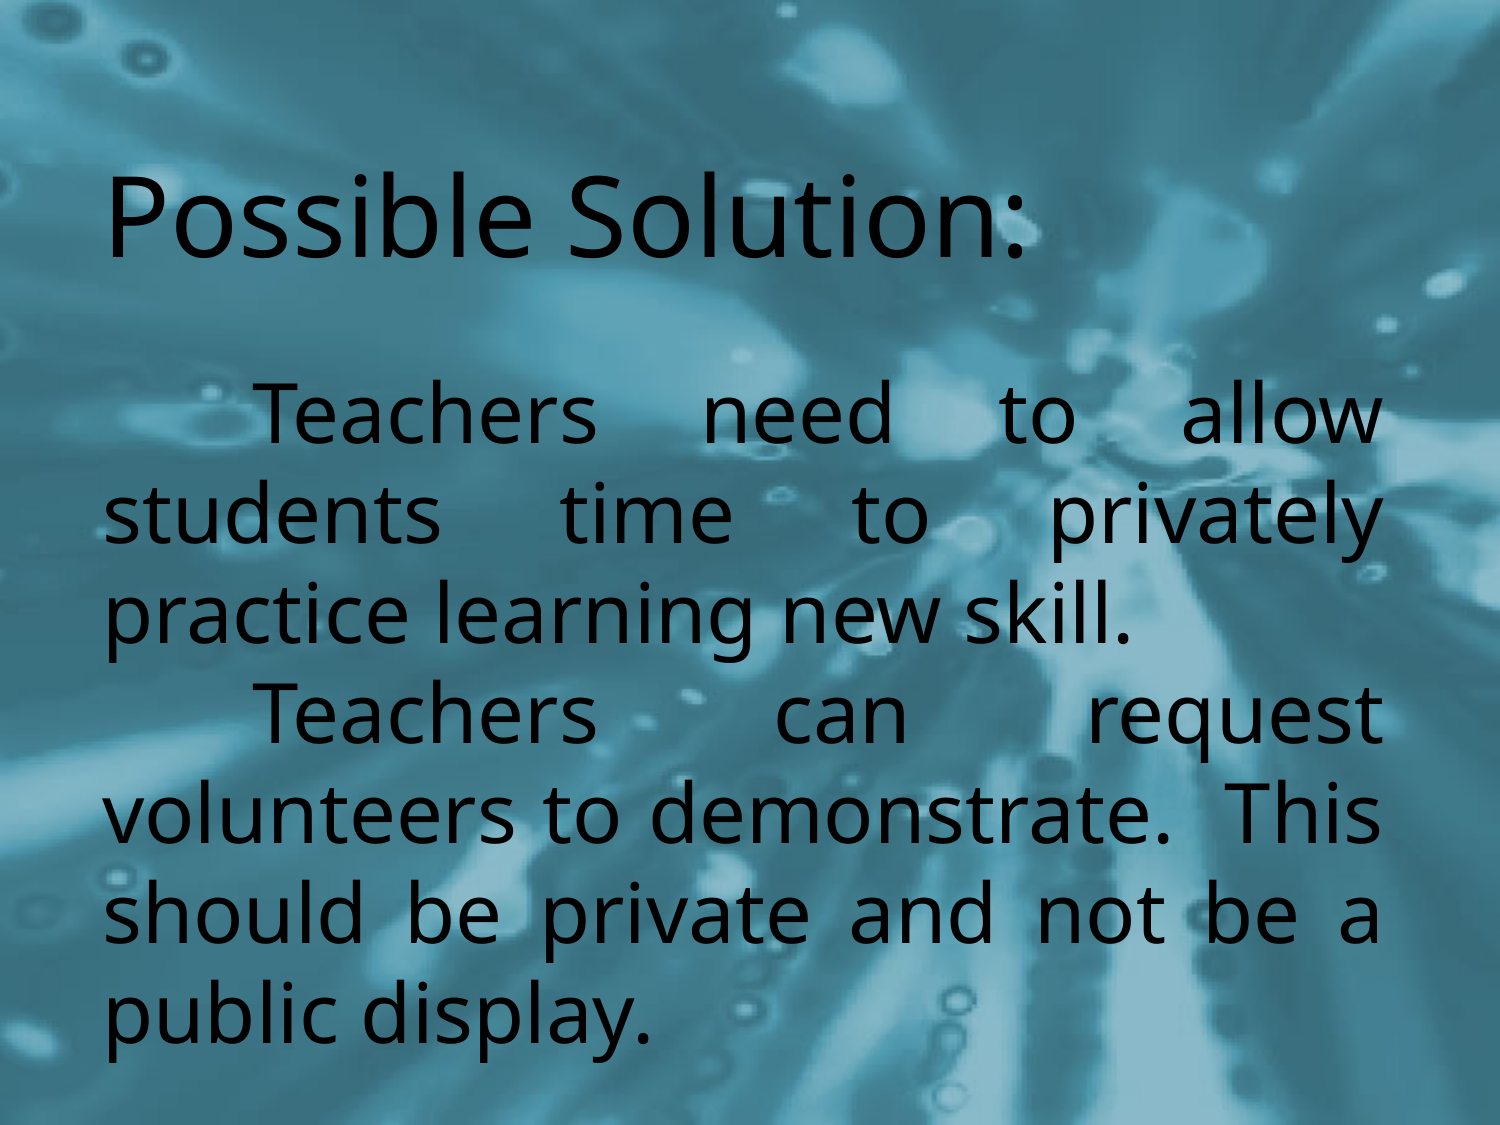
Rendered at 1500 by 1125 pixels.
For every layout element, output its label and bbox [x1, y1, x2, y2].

list [0, 0, 1500, 1125]
